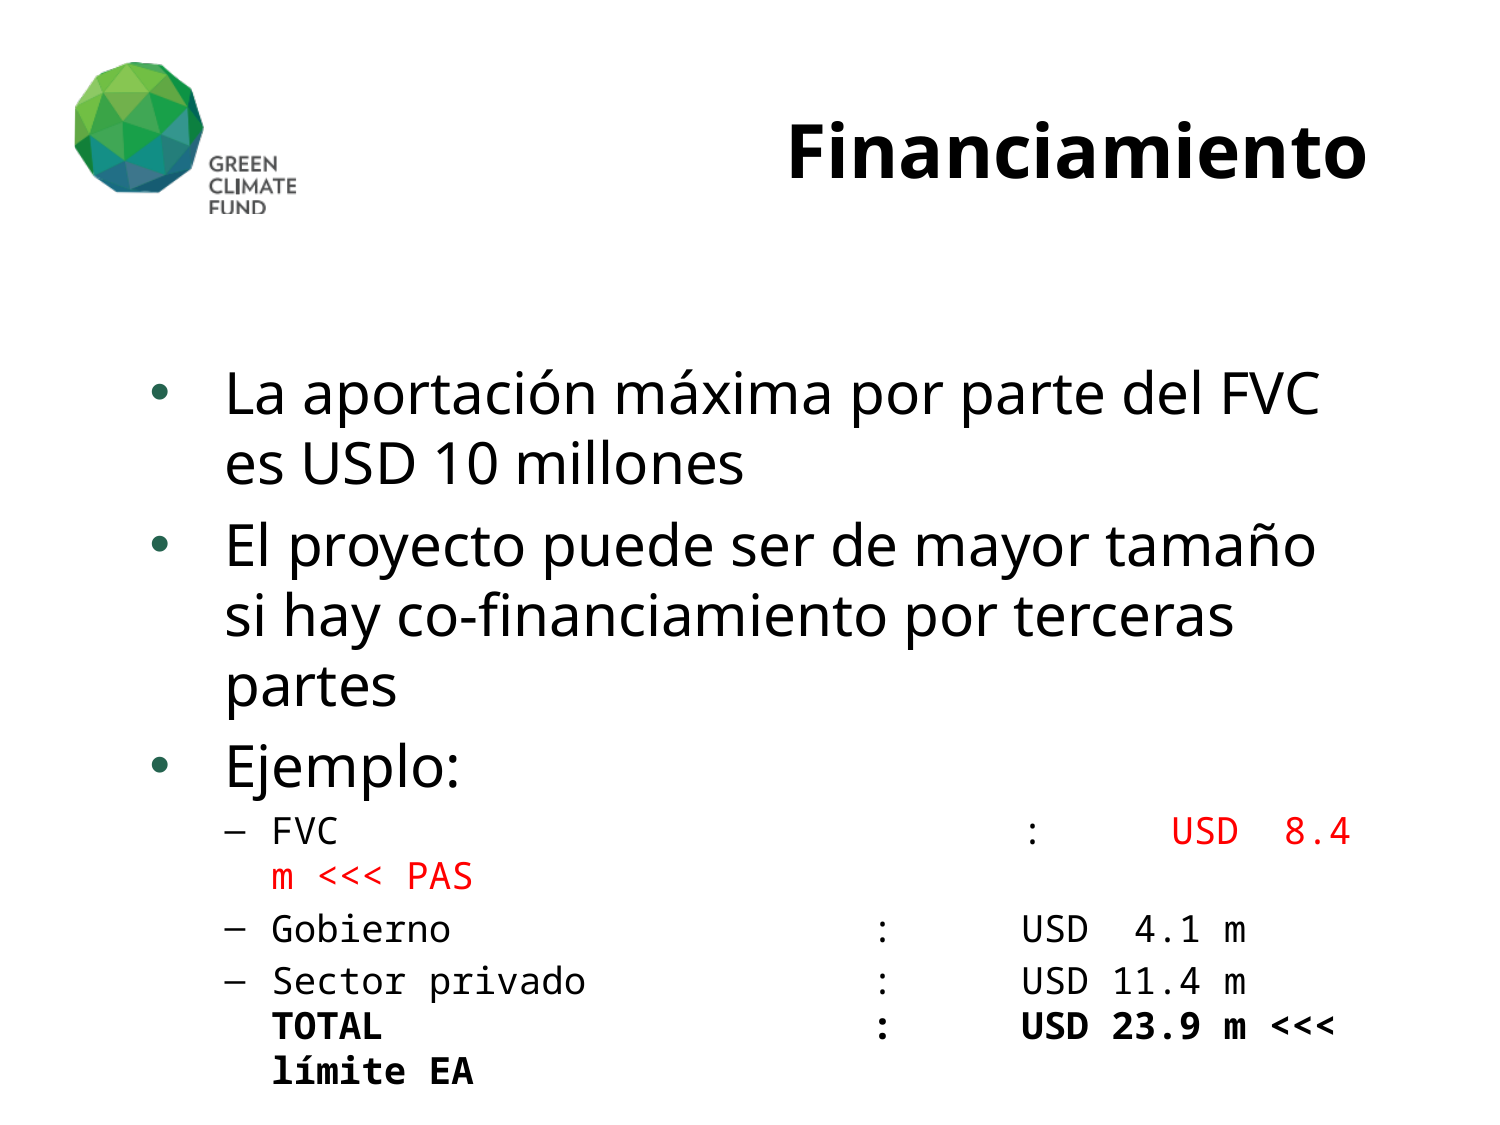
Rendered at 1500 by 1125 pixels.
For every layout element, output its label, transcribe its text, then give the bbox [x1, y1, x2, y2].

title Financiamiento [294, 96, 1385, 190]
list La aportación máxima por parte del FVC es USD 10 millones El proyecto puede ser de mayor tamaño si hay co-financiamiento por terceras partes Ejemplo: FVC : USD 8.4 m <<< PAS Gobierno : USD 4.1 m Sector privado : USD 11.4 m TOTAL : USD 23.9 m <<< límite EA [134, 348, 1370, 997]
